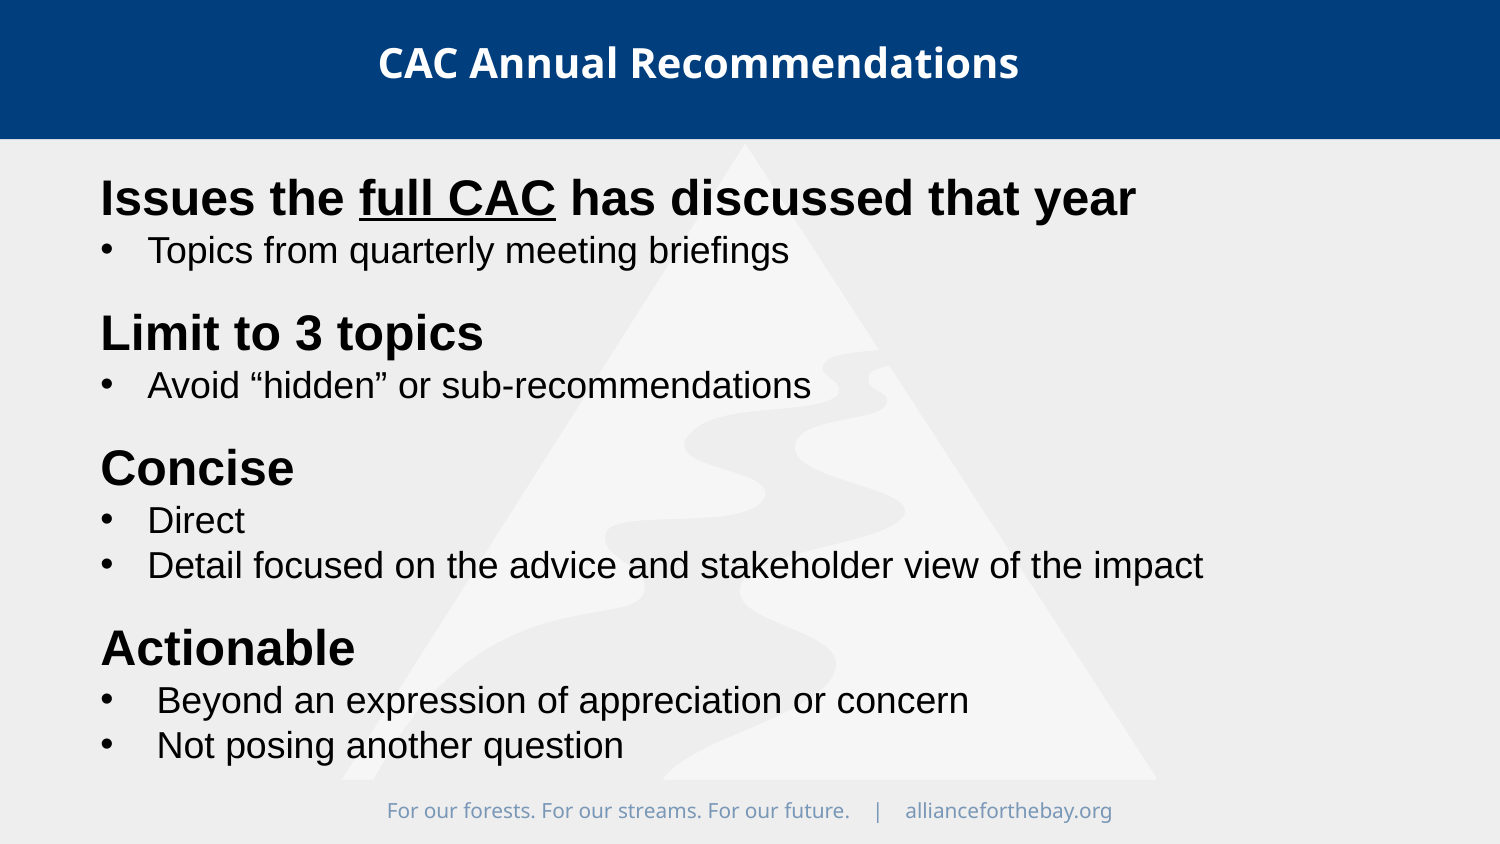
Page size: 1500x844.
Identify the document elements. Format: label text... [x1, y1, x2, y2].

text_box CAC Annual Recommendations [92, 29, 1305, 95]
text_box [0, 0, 1500, 140]
text_box Issues the full CAC has discussed that year Topics from quarterly meeting briefings Limit to 3 topics Avoid “hidden” or sub-recommendations Concise Direct Detail focused on the advice and stakeholder view of the impact Actionable Beyond an expression of appreciation or concern Not posing another question [92, 158, 1408, 773]
